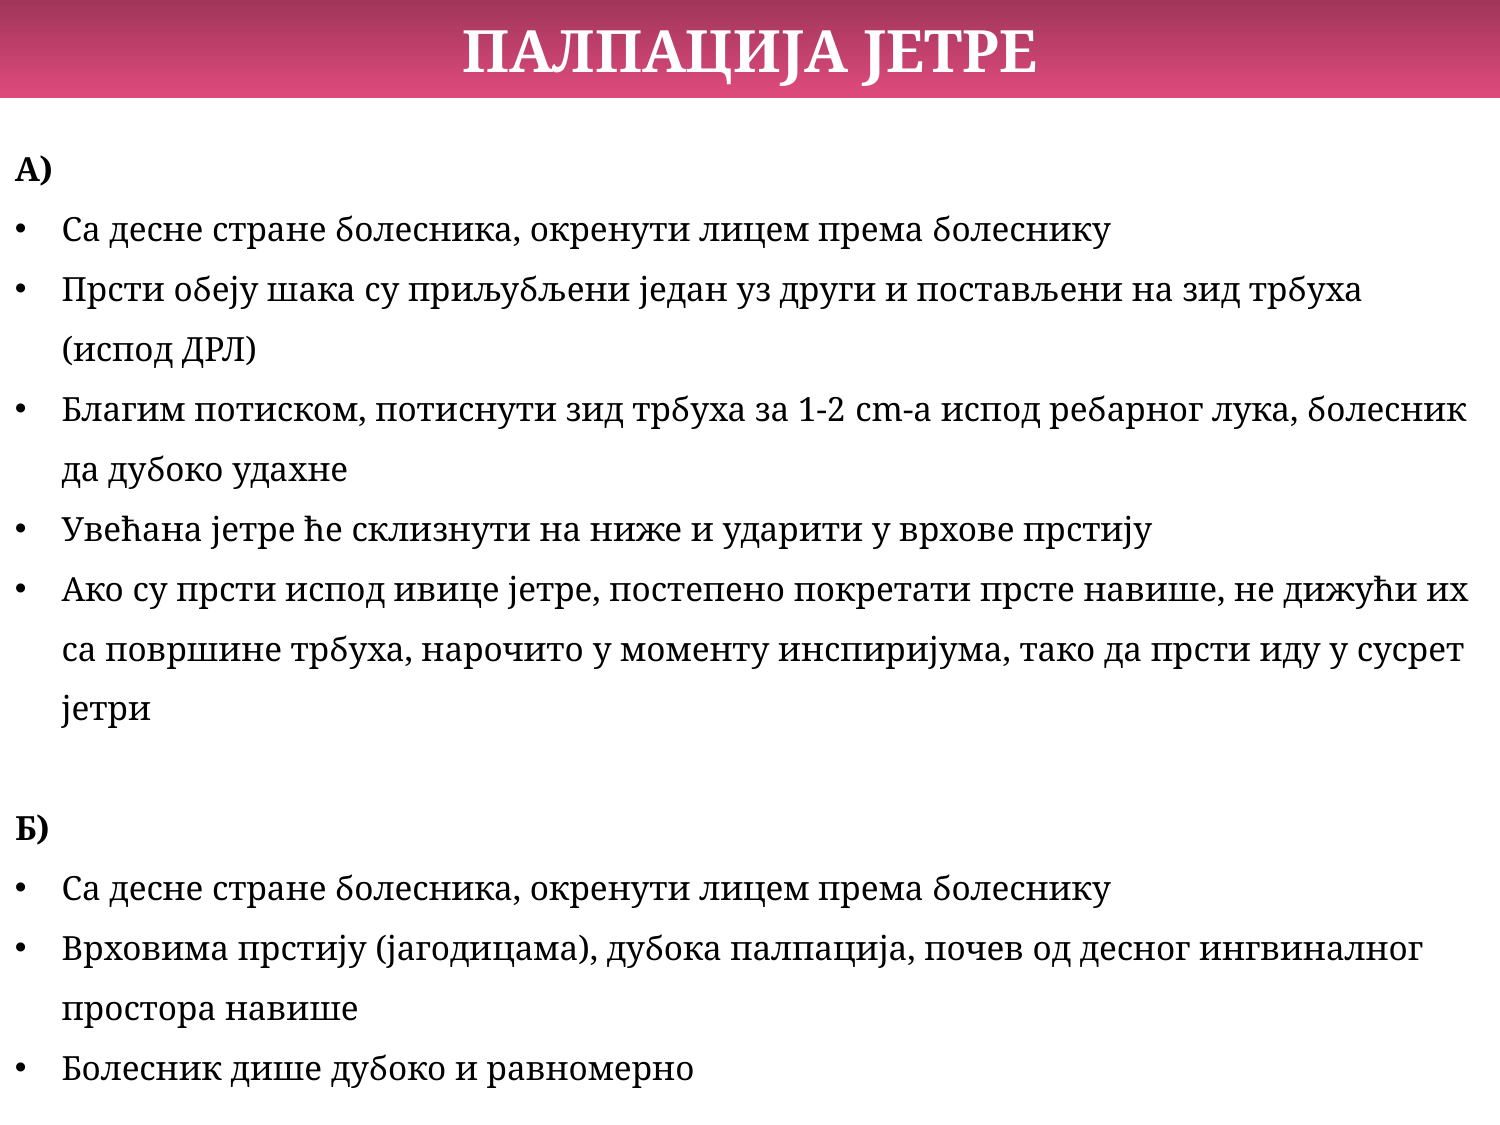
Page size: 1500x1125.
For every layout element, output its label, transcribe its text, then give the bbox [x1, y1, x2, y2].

text_box ПАЛПАЦИЈА ЈЕТРЕ [0, 0, 1500, 98]
text_box А) Са десне стране болесника, окренути лицем према болеснику Прсти обеју шака су приљубљени један уз други и постављени на зид трбуха (испод ДРЛ) Благим потиском, потиснути зид трбуха за 1-2 cm-а испод ребарног лука, болесник да дубоко удахне Увећана јетре ће склизнути на ниже и ударити у врхове прстију Ако су прсти испод ивице јетре, постепено покретати прсте навише, не дижући их са површине трбуха, нарочито у моменту инспиријума, тако да прсти иду у сусрет јетри Б) Са десне стране болесника, окренути лицем према болеснику Врховима прстију (јагодицама), дубока палпација, почев од десног ингвиналног простора навише Болесник дише дубоко и равномерно [0, 121, 1488, 1125]
